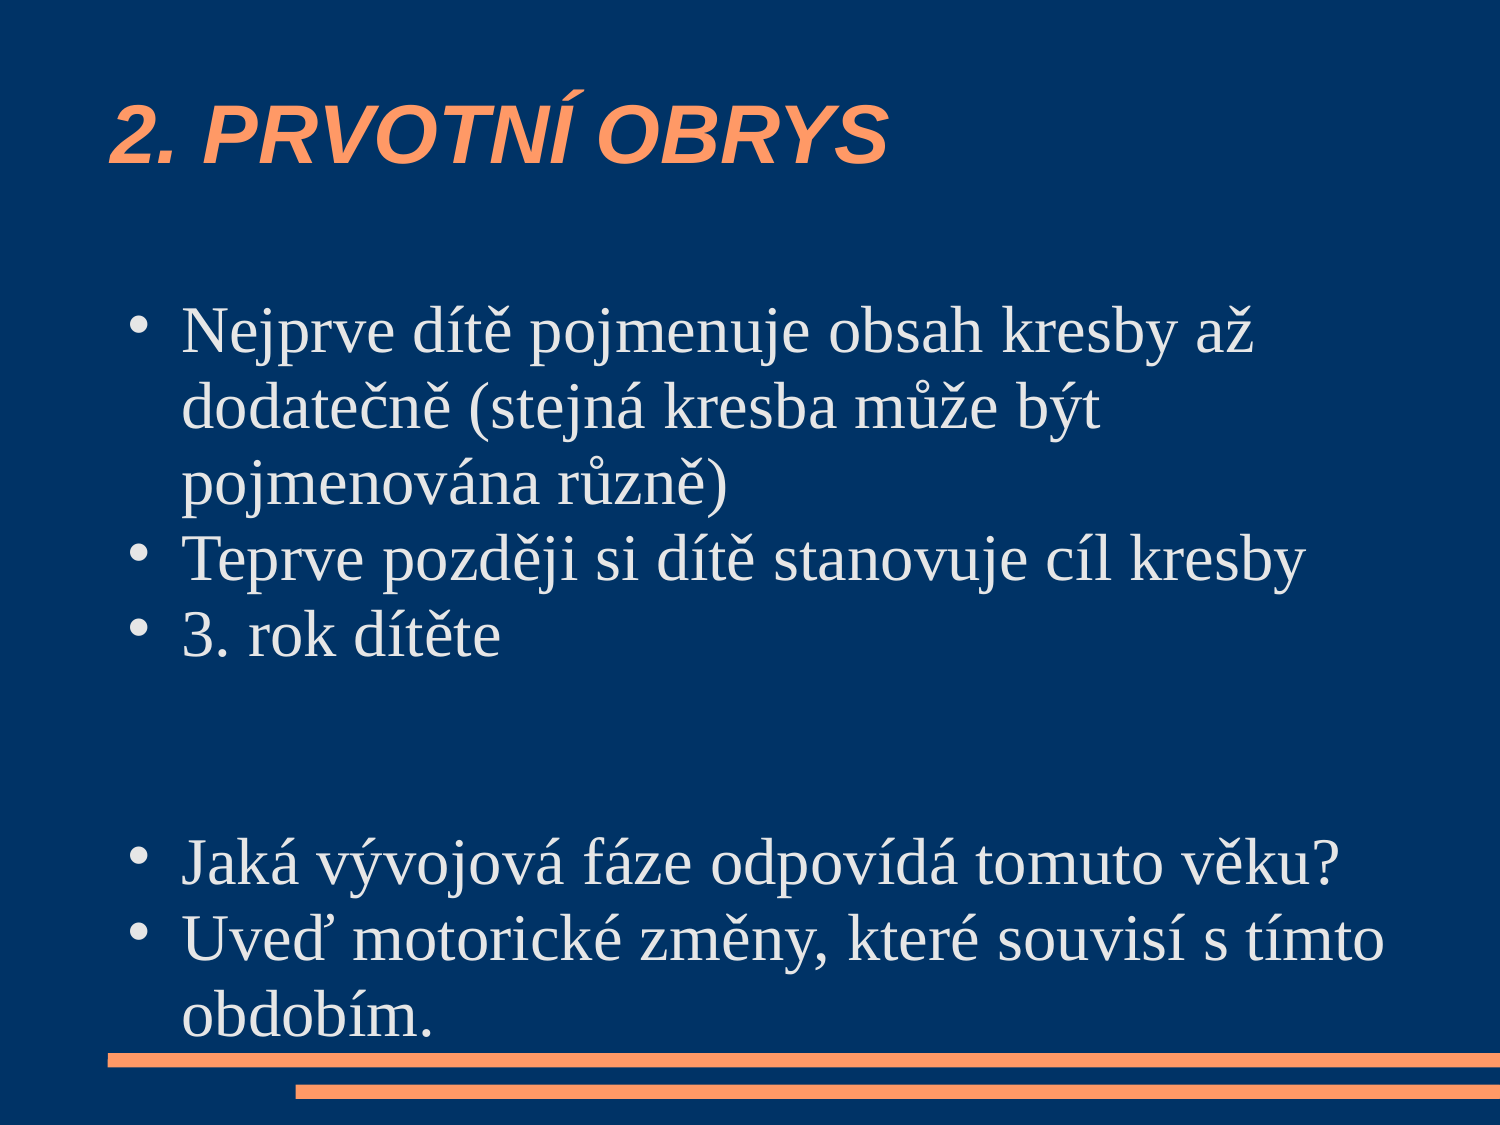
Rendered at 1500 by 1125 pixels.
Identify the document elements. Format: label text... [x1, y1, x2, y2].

list Nejprve dítě pojmenuje obsah kresby až dodatečně (stejná kresba může být pojmenována různě)‏ Teprve později si dítě stanovuje cíl kresby 3. rok dítěte Jaká vývojová fáze odpovídá tomuto věku? Uveď motorické změny, které souvisí s tímto obdobím. [110, 292, 1416, 1033]
title 2. PRVOTNÍ OBRYS [110, 49, 1392, 223]
